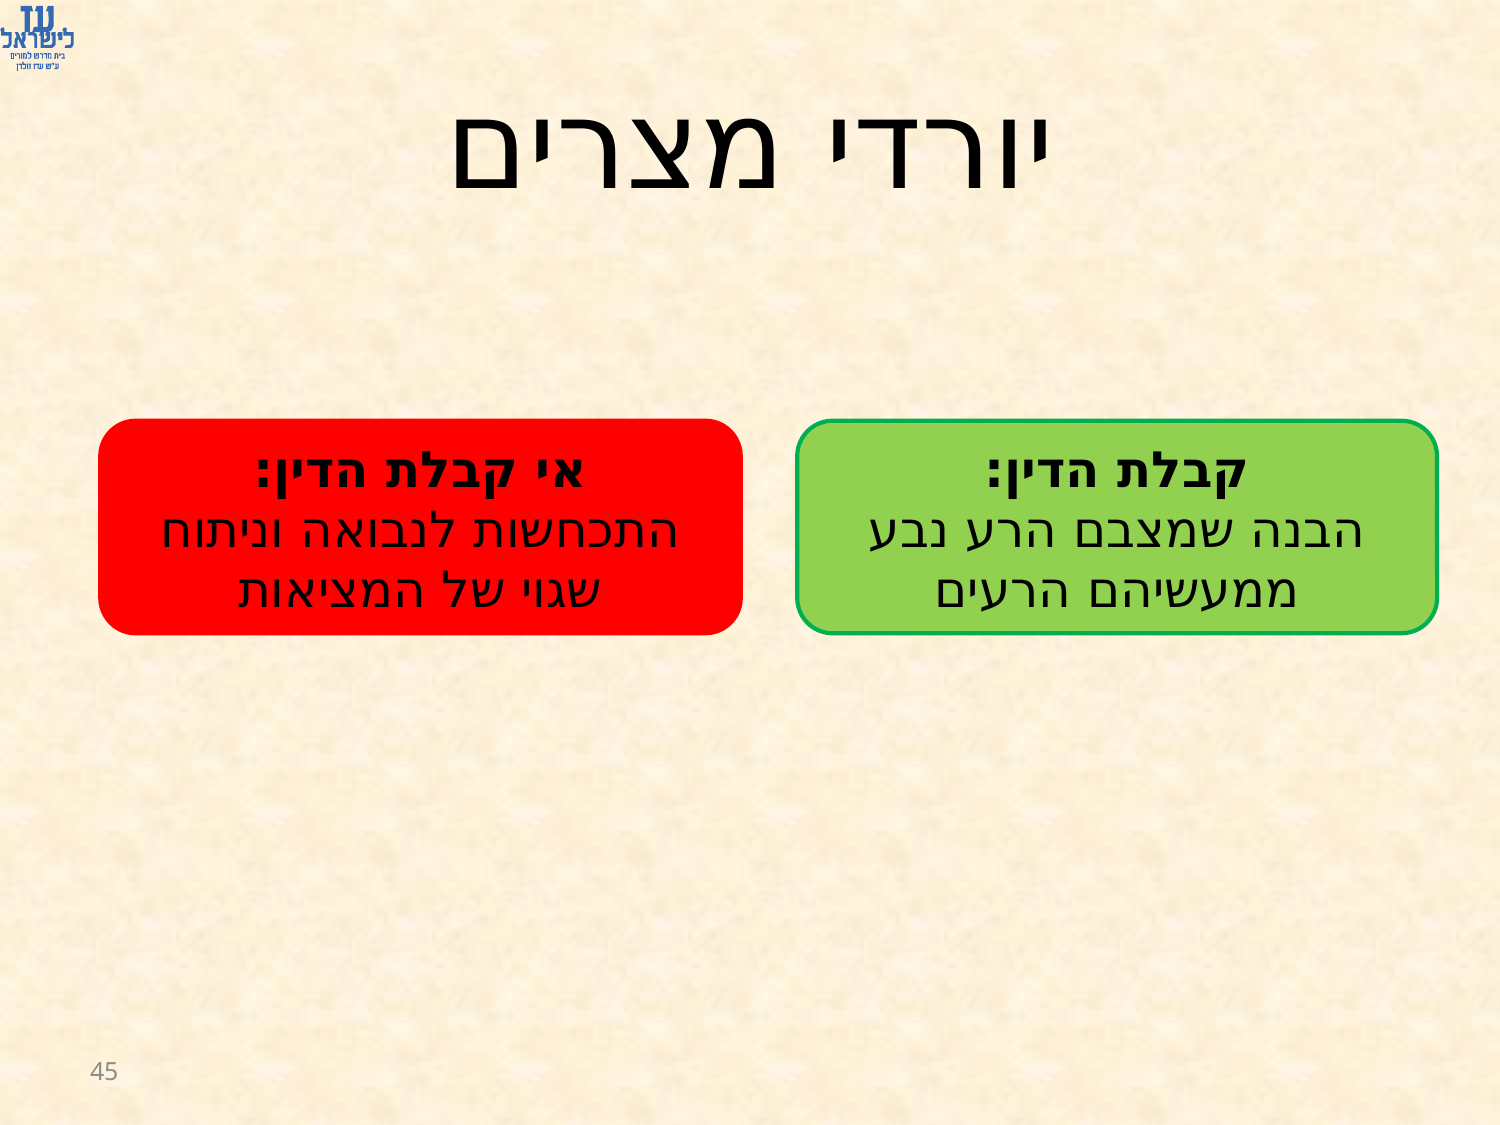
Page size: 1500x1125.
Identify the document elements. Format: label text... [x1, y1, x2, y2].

text_box אי קבלת הדין: התכחשות לנבואה וניתוח שגוי של המציאות [98, 418, 743, 636]
text_box קבלת הדין: הבנה שמצבם הרע נבע ממעשיהם הרעים [795, 418, 1440, 636]
slide_number 45 [75, 1042, 425, 1103]
title יורדי מצרים [75, 45, 1425, 233]
picture [0, 0, 1500, 1125]
